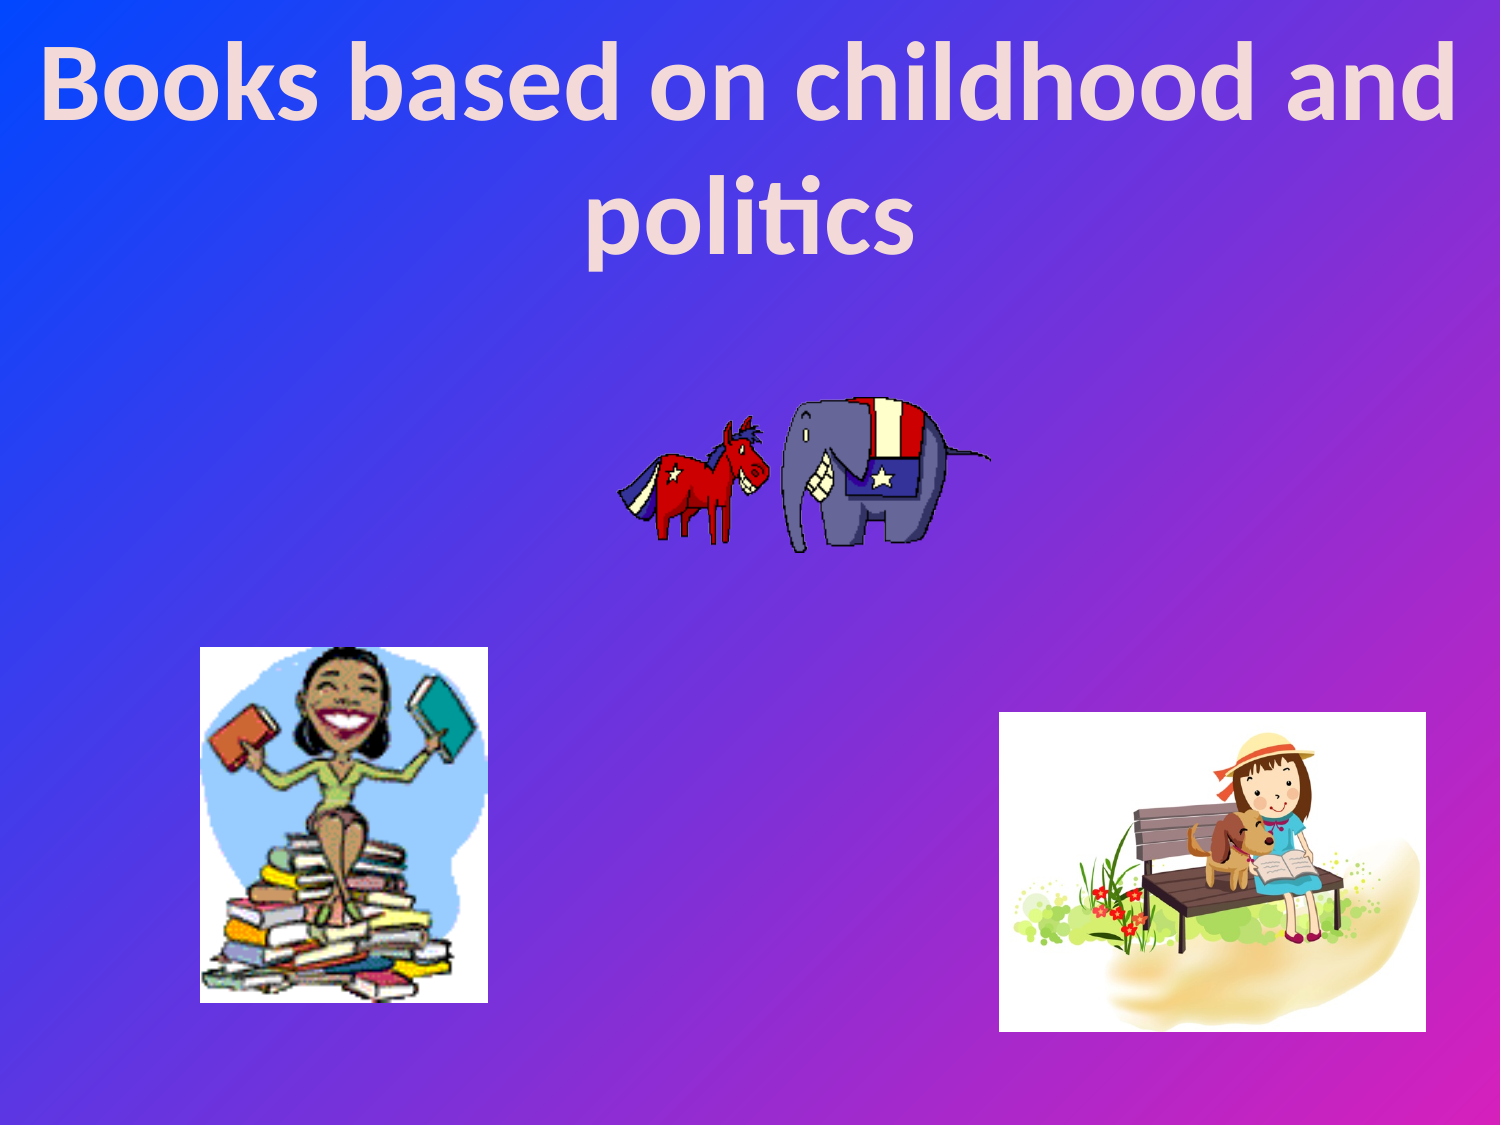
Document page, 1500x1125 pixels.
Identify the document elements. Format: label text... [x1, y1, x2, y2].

picture [999, 712, 1426, 1032]
text_box Books based on childhood and politics [0, 0, 1500, 285]
picture [609, 397, 991, 553]
picture [199, 646, 488, 1004]
